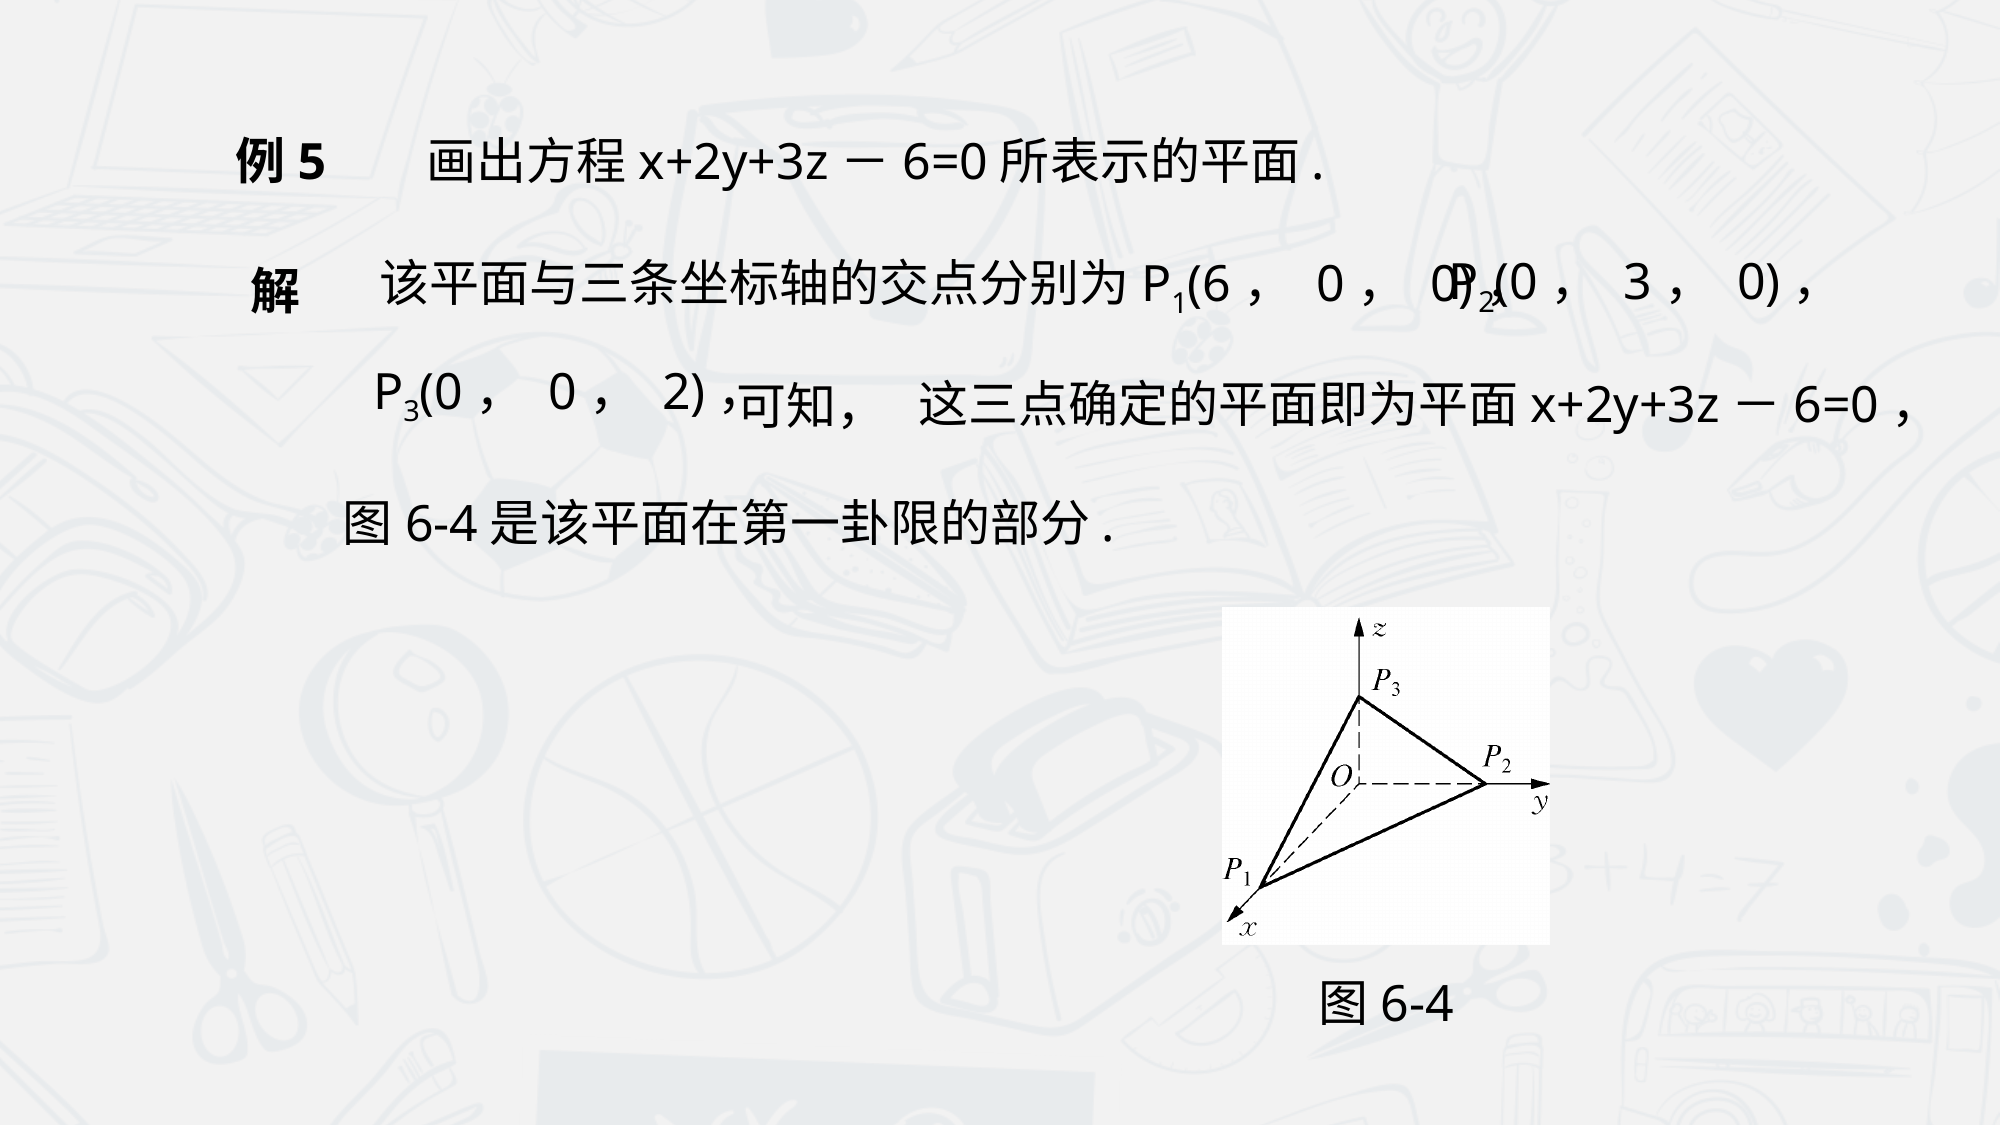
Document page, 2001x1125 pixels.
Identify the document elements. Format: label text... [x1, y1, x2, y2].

text_box P3(0， 0， 2)， [301, 382, 2000, 389]
text_box 例5 [0, 144, 941, 197]
text_box 可知， [0, 389, 1855, 442]
picture [1222, 607, 1550, 945]
text_box 该平面与三条坐标轴的交点分别为P1(6， 0， 0)， [320, 274, 2000, 327]
text_box 图6-4是该平面在第一卦限的部分. [0, 506, 1773, 559]
text_box 解 [235, 273, 558, 327]
text_box 图6-4 [320, 989, 2000, 1039]
text_box 画出方程x+2y+3z－6=0所表示的平面. [941, 144, 2000, 197]
text_box 这三点确定的平面即为平面x+2y+3z－6=0， [903, 387, 2000, 441]
text_box P2(0， 3， 0)， [558, 273, 2000, 326]
